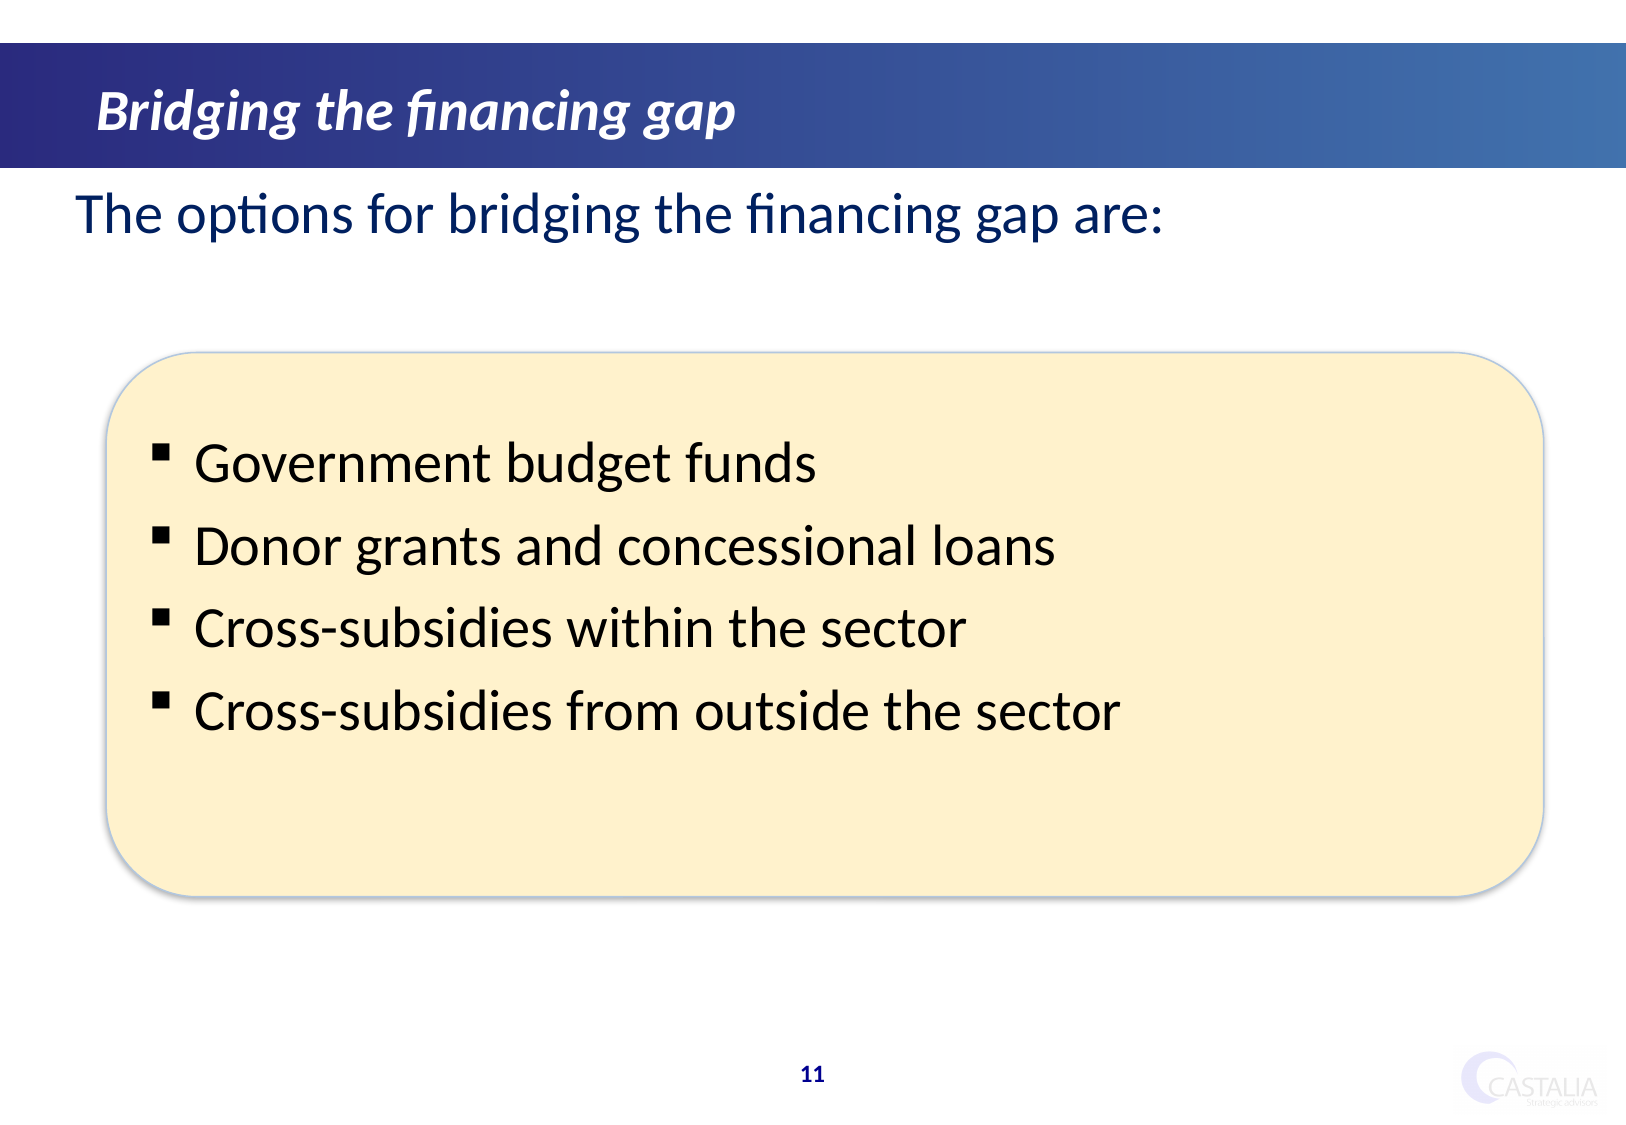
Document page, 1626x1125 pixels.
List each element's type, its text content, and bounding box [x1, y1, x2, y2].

text_box Government budget funds Donor grants and concessional loans Cross-subsidies within the sector Cross-subsidies from outside the sector [105, 351, 1545, 898]
slide_number 11 [622, 1042, 1003, 1103]
list The options for bridging the financing gap are: [60, 167, 1559, 320]
list Bridging the financing gap [81, 64, 1544, 144]
